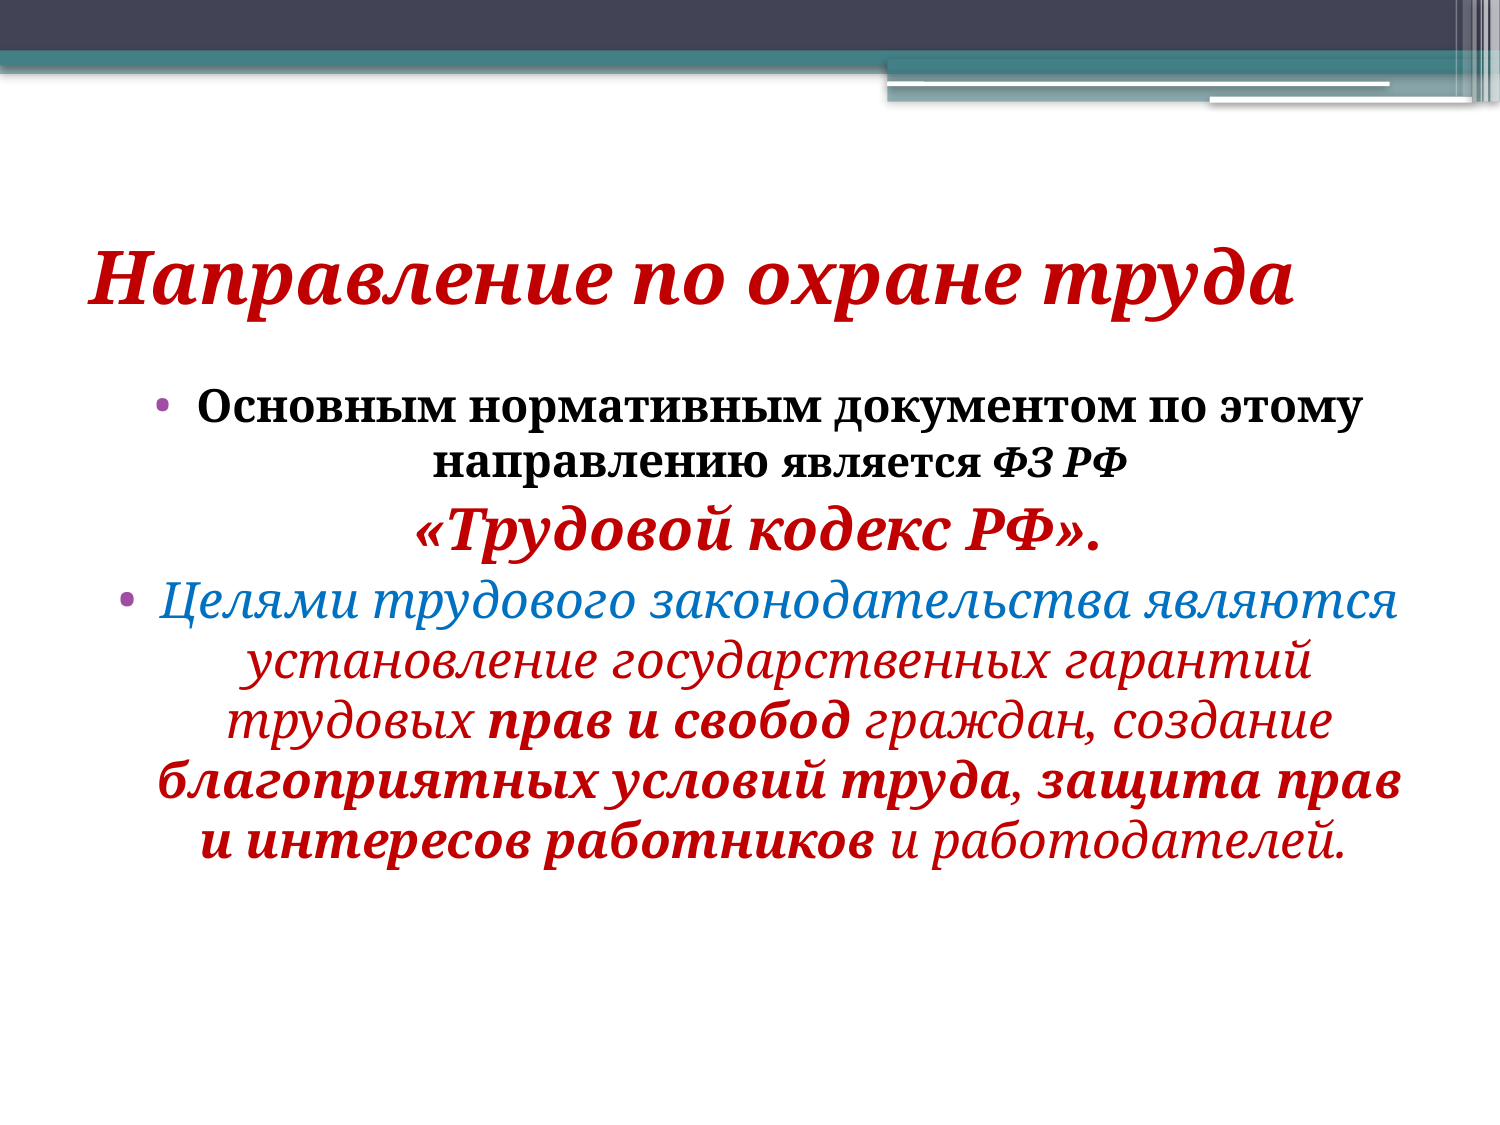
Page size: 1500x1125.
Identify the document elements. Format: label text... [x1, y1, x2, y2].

title Направление по охране труда [75, 187, 1425, 363]
list Основным нормативным документом по этому направлению является ФЗ РФ «Трудовой кодекс РФ». Целями трудового законодательства являются установление государственных гарантий трудовых прав и свобод граждан, создание благоприятных условий труда, защита прав и интересов работников и работодателей. [75, 368, 1425, 1079]
